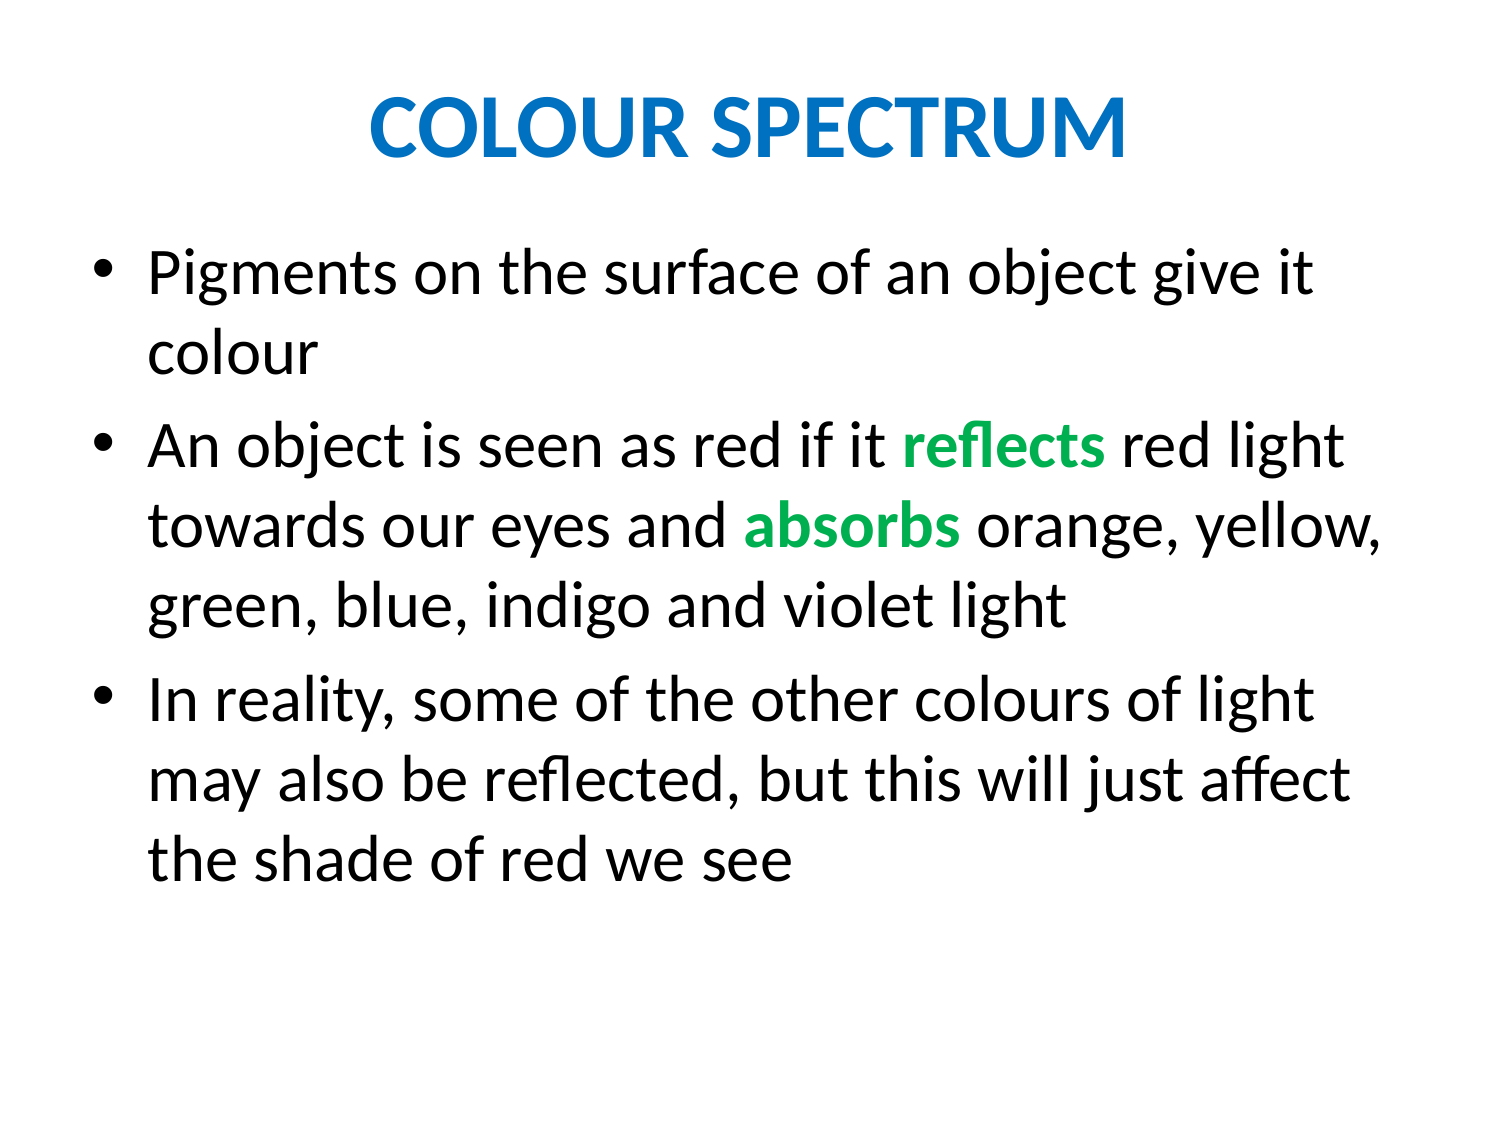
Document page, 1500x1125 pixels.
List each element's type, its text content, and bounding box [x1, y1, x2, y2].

title COLOUR SPECTRUM [75, 45, 1425, 197]
list Pigments on the surface of an object give it colour An object is seen as red if it reflects red light towards our eyes and absorbs orange, yellow, green, blue, indigo and violet light In reality, some of the other colours of light may also be reflected, but this will just affect the shade of red we see [76, 219, 1427, 1035]
